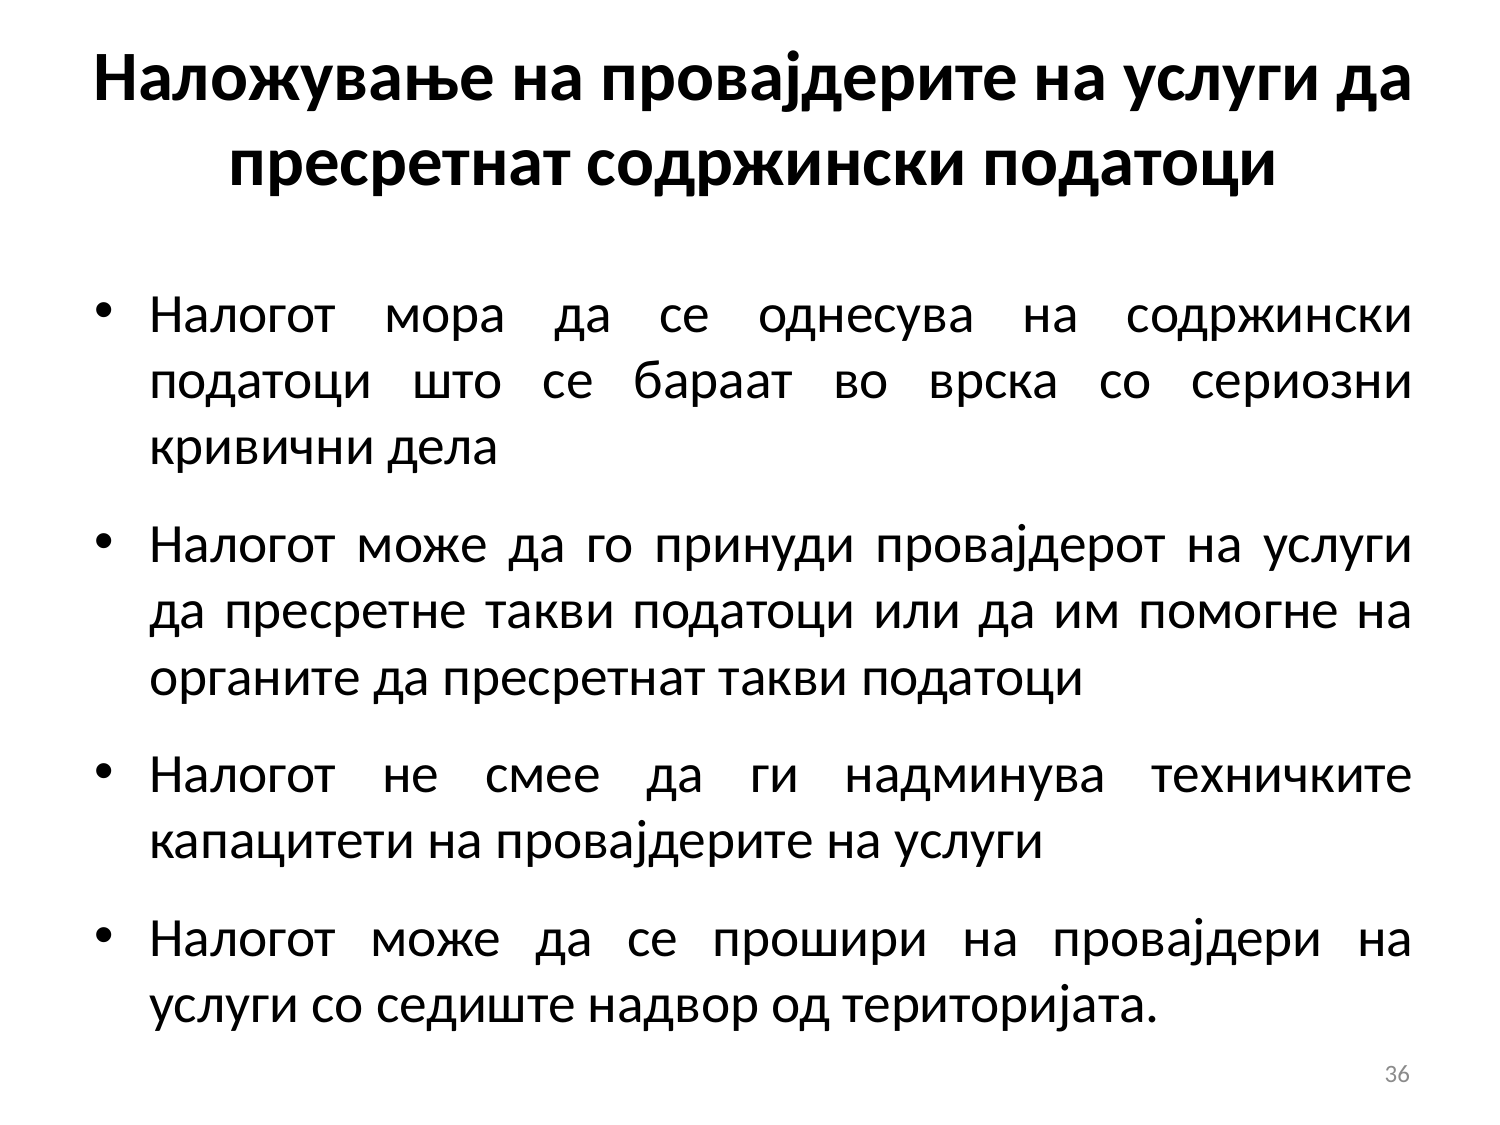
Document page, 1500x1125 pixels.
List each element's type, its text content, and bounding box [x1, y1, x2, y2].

list Налогот мора да се однесува на содржински податоци што се бараат во врска со сериозни кривични дела Налогот може да го принуди провајдерот на услуги да пресретне такви податоци или да им помогне на органите да пресретнат такви податоци Налогот не смее да ги надминува техничките капацитети на провајдерите на услуги Налогот може да се прошири на провајдери на услуги со седиште надвор од територијата. [79, 269, 1430, 1043]
slide_number 36 [1074, 1042, 1425, 1103]
title Наложување на провајдерите на услуги да пресретнат содржински податоци [54, 22, 1455, 211]
